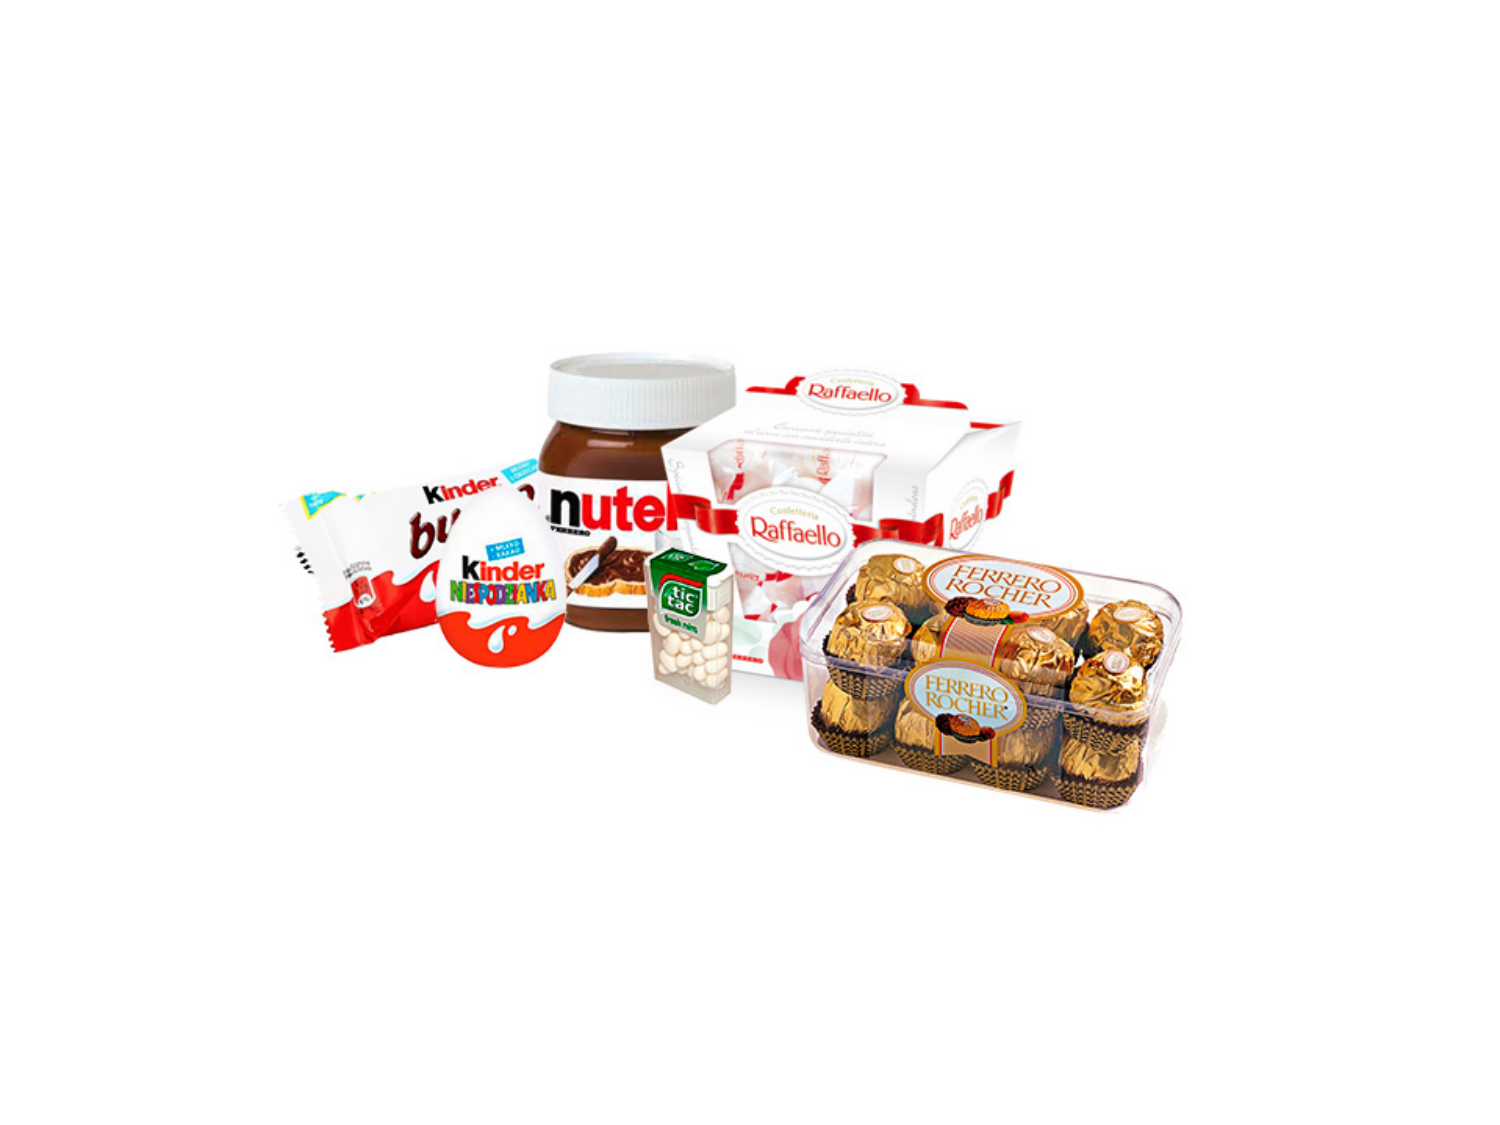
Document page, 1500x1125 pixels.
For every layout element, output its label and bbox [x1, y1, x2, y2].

picture [249, 249, 1250, 875]
